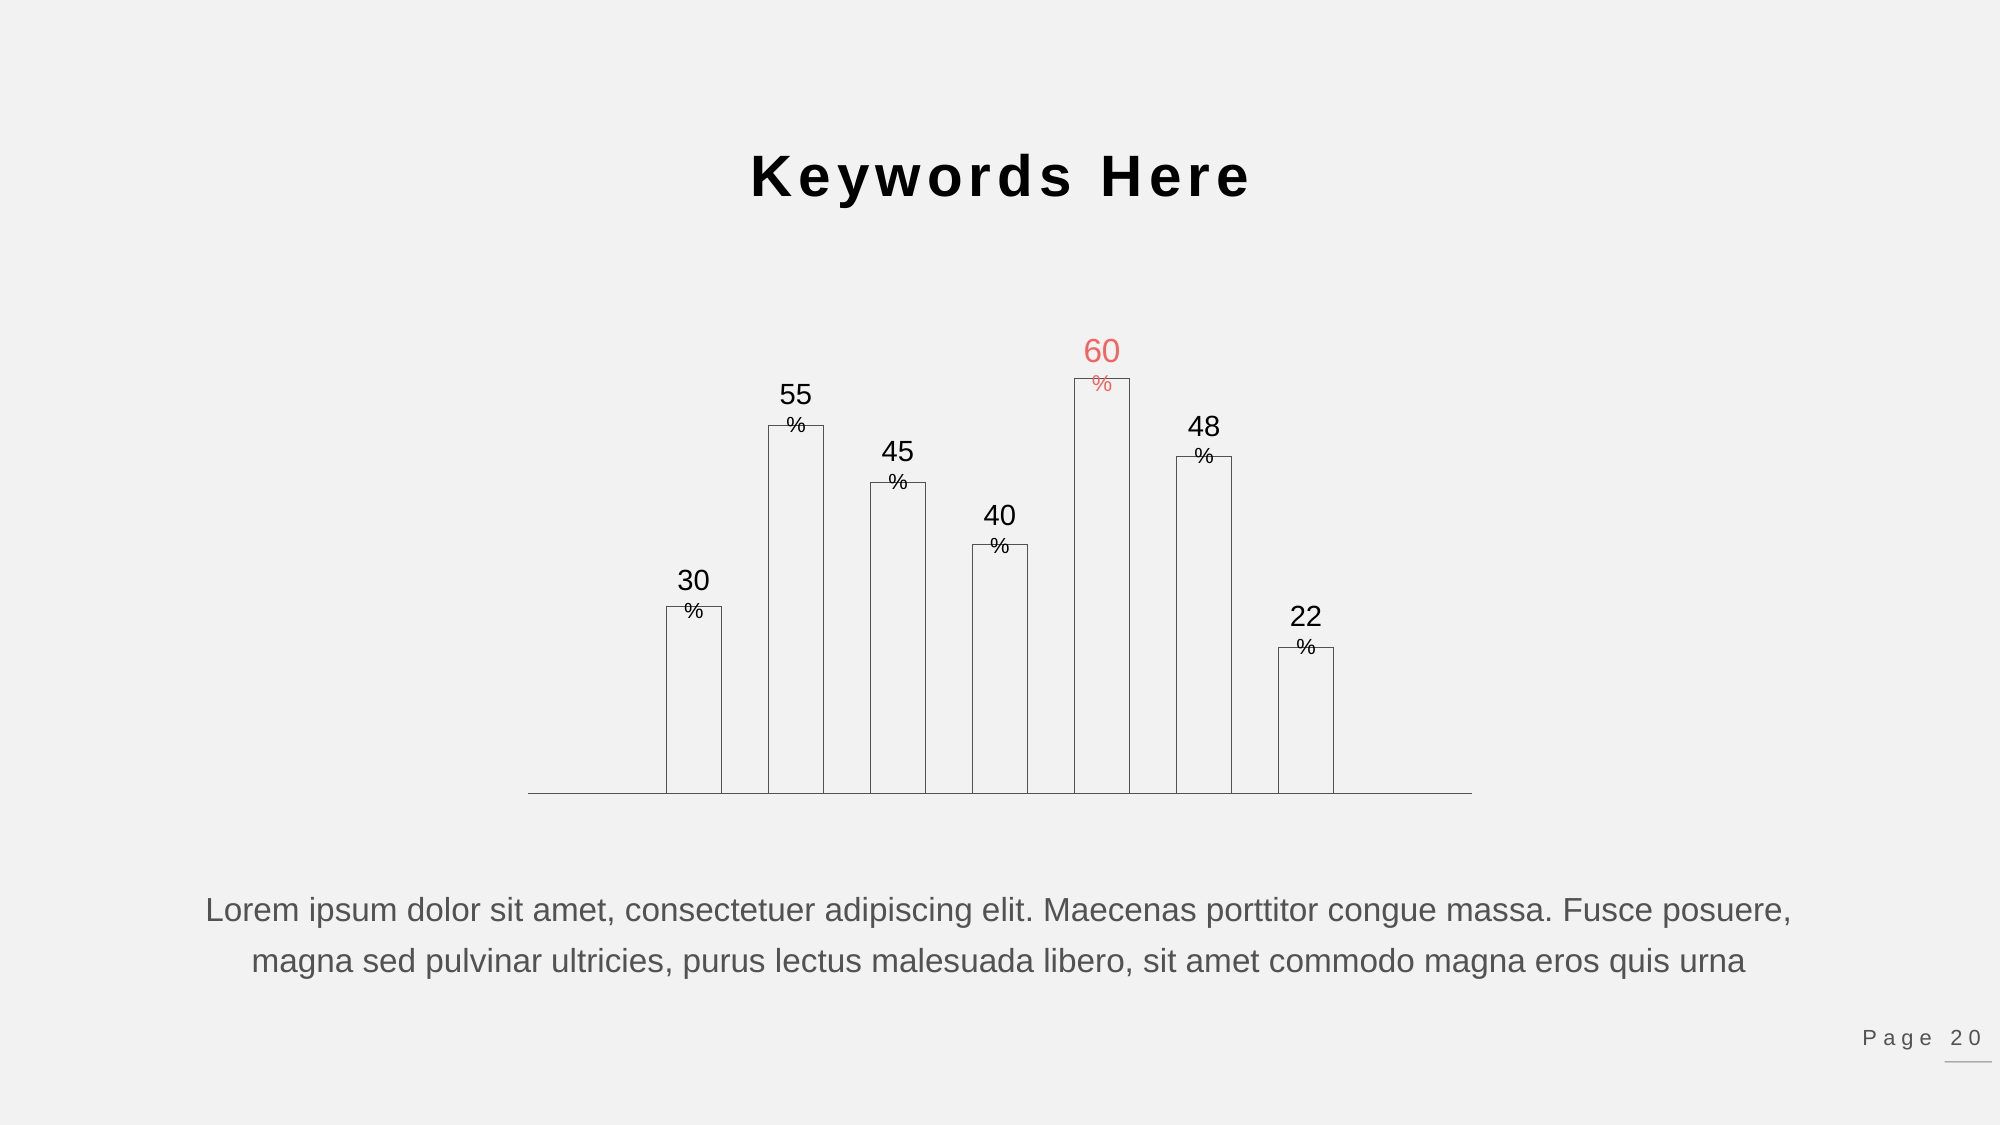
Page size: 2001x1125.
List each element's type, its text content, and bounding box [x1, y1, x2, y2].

text_box Keywords Here [729, 130, 1271, 216]
slide_number Page 20 [1830, 1007, 1996, 1068]
text_box 45% [858, 425, 938, 501]
text_box [1277, 667, 1335, 793]
text_box 22% [1266, 590, 1346, 667]
text_box [1073, 404, 1131, 793]
text_box [869, 501, 926, 793]
text_box Lorem ipsum dolor sit amet, consectetuer adipiscing elit. Maecenas porttitor congue massa. Fusce posuere, magna sed pulvinar ultricies, purus lectus malesuada libero, sit amet commodo magna eros quis urna [190, 868, 1810, 987]
text_box 60% [1062, 321, 1142, 404]
text_box 40% [960, 489, 1040, 566]
text_box [1175, 476, 1233, 793]
text_box 48% [1164, 399, 1244, 476]
text_box 30% [653, 554, 734, 631]
text_box [665, 631, 722, 793]
text_box 55% [756, 368, 836, 444]
text_box [767, 444, 824, 793]
text_box [971, 566, 1029, 793]
